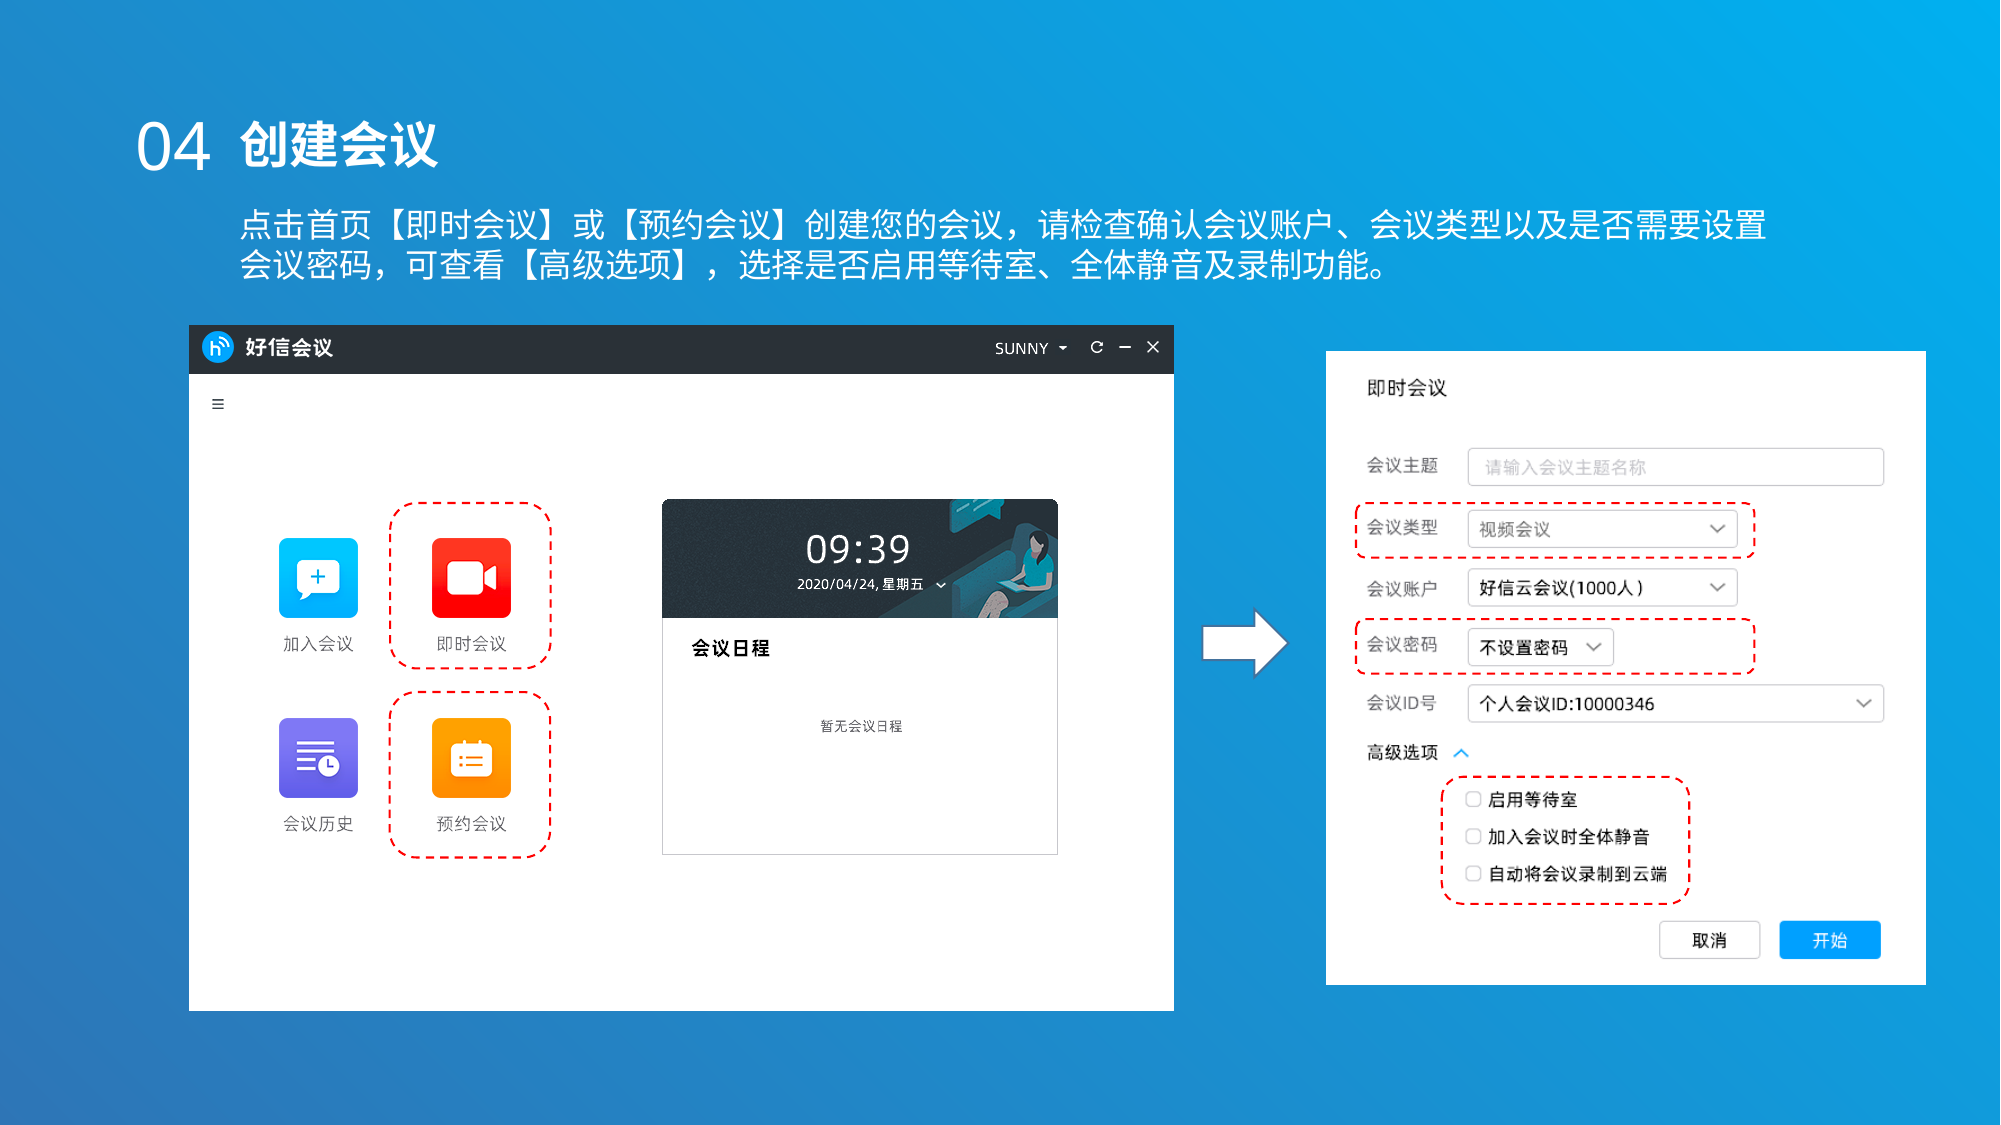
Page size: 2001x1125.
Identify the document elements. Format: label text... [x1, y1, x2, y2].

text_box 04 [91, 95, 256, 191]
picture [1326, 352, 1925, 985]
text_box 点击首页【即时会议】或【预约会议】创建您的会议，请检查确认会议账户、会议类型以及是否需要设置会议密码，可查看【高级选项】，选择是否启用等待室、全体静音及录制功能。 [224, 196, 1785, 292]
picture [189, 325, 1174, 1011]
text_box 创建会议 [225, 105, 455, 181]
text_box [1201, 606, 1291, 680]
